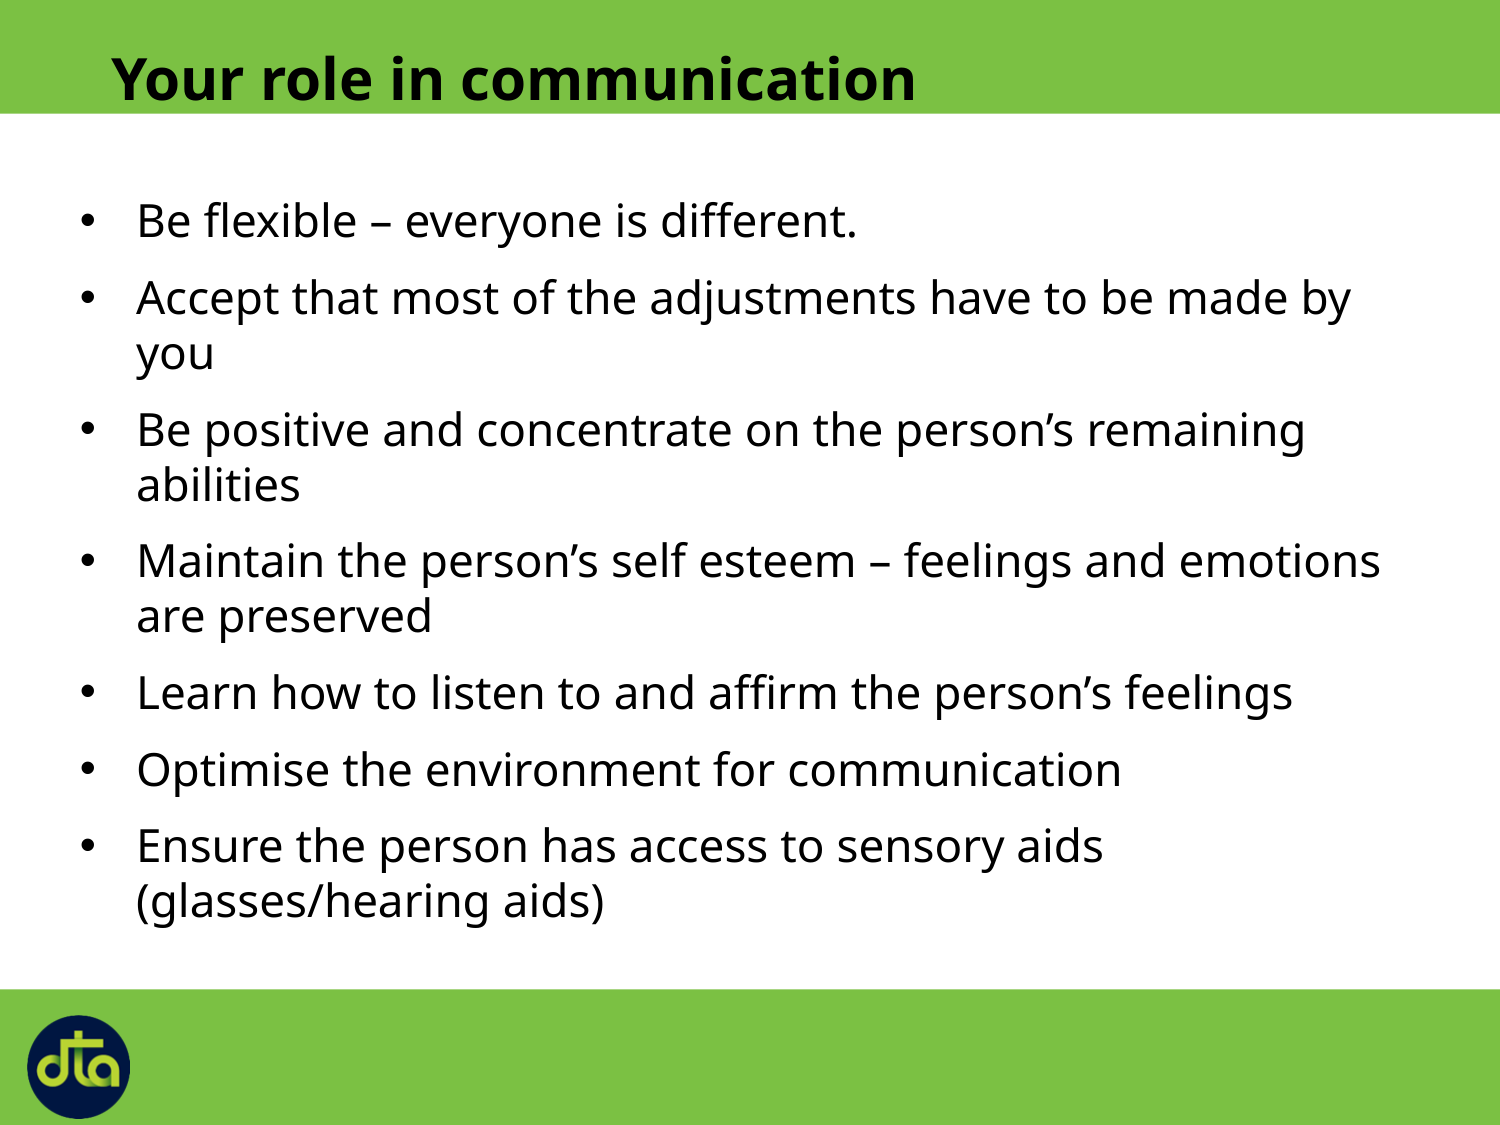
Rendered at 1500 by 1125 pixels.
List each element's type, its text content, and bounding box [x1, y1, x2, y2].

picture [27, 1015, 131, 1120]
text_box Your role in communication [88, 30, 941, 124]
text_box Be flexible – everyone is different. Accept that most of the adjustments have to be made by you Be positive and concentrate on the person’s remaining abilities Maintain the person’s self esteem – feelings and emotions are preserved Learn how to listen to and affirm the person’s feelings Optimise the environment for communication Ensure the person has access to sensory aids (glasses/hearing aids) [64, 184, 1415, 910]
